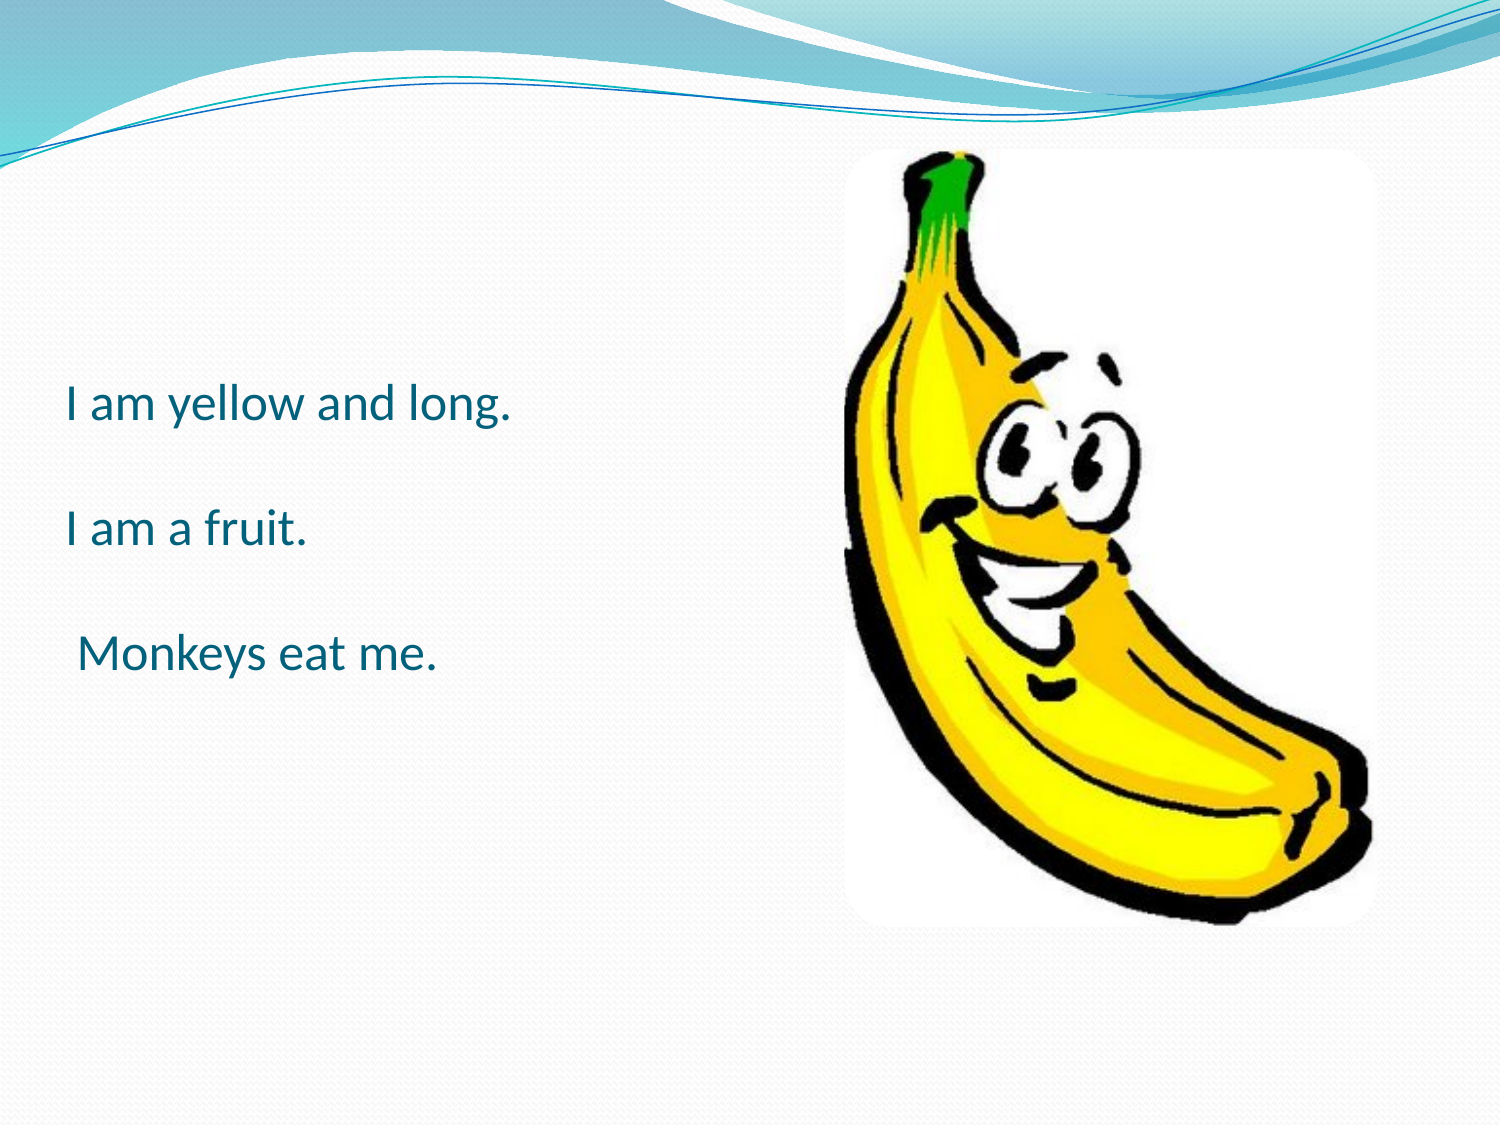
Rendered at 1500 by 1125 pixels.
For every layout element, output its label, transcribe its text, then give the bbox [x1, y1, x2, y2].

picture [844, 148, 1378, 928]
title I am yellow and long. I am a fruit. Monkeys eat me. [64, 444, 837, 681]
